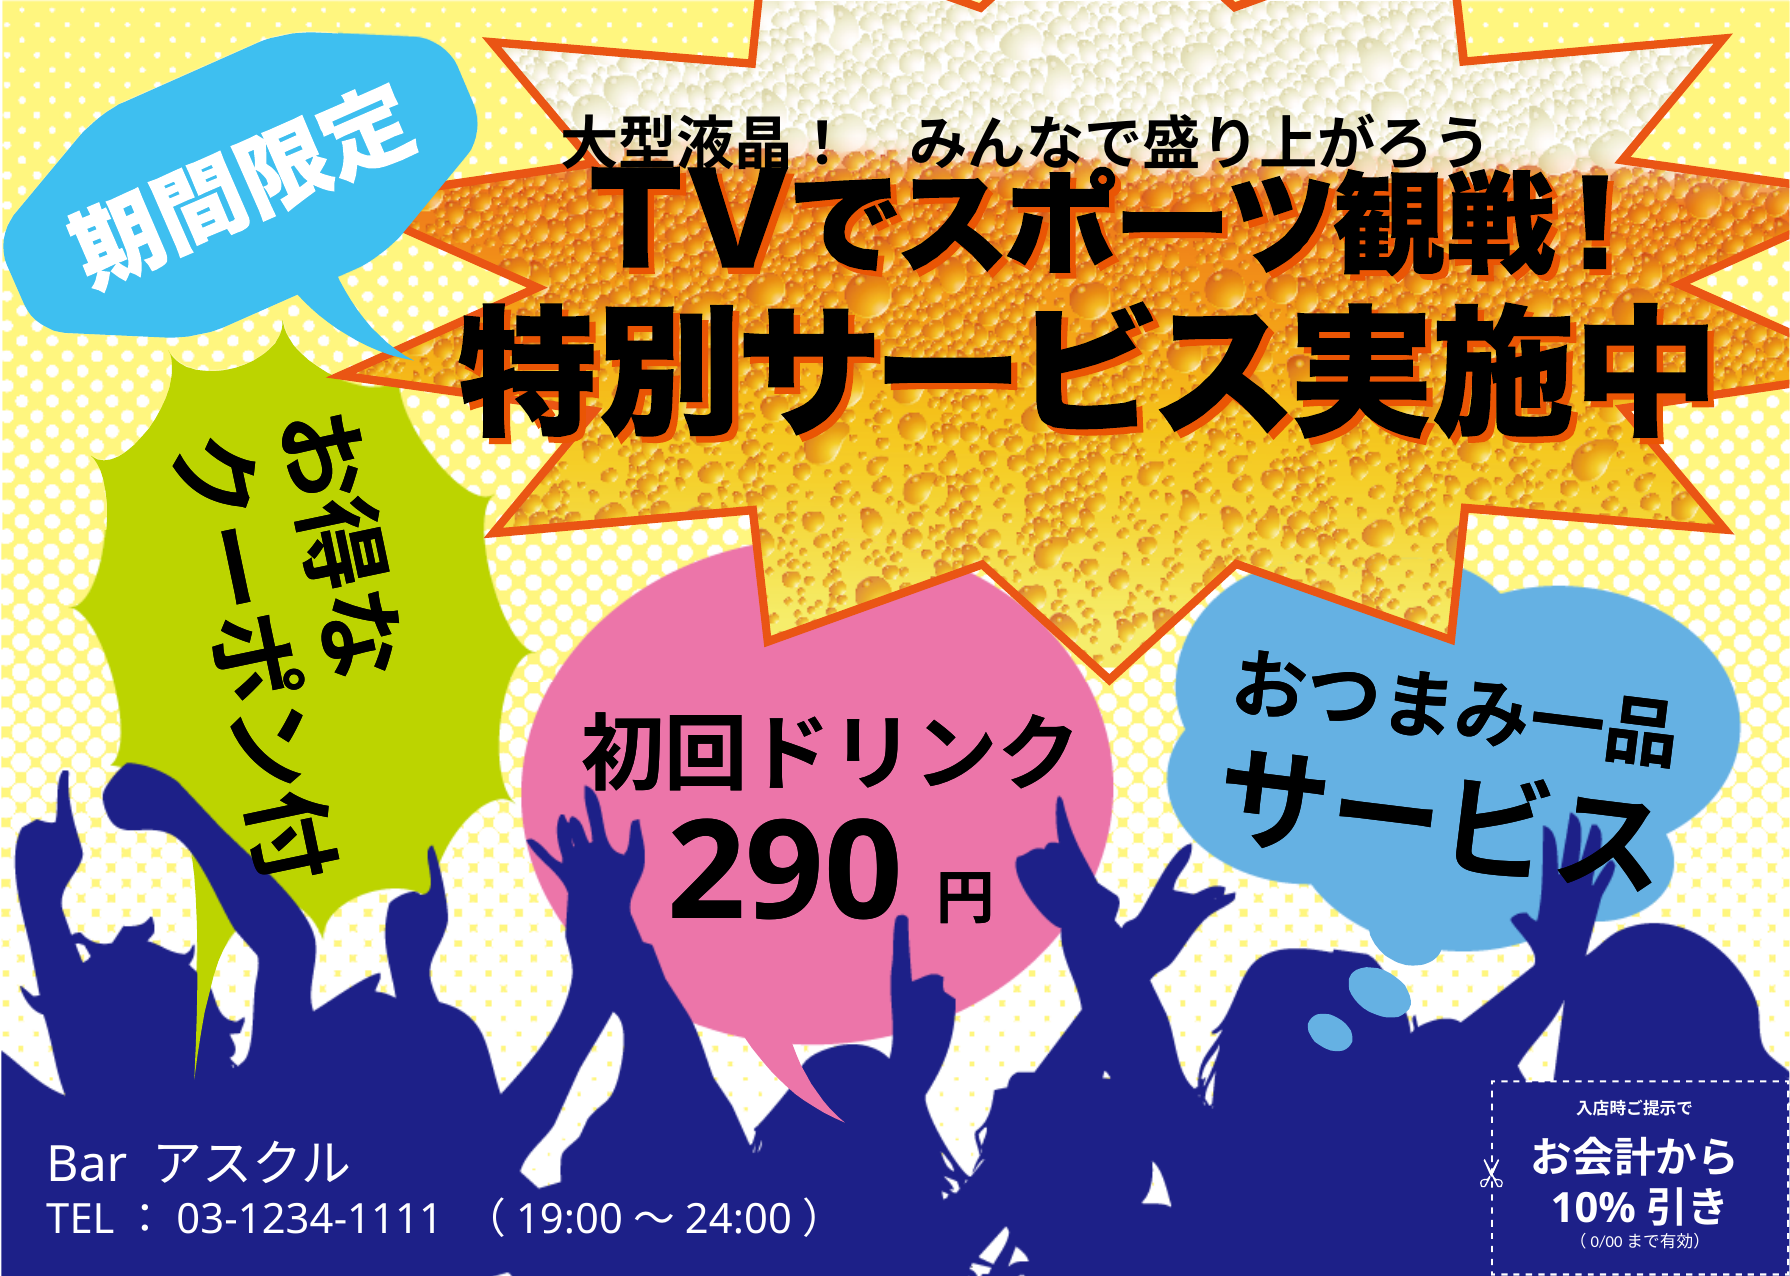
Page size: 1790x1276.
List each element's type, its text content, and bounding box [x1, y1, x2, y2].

text_box Bar アスクル TEL：03-1234-1111 （19:00～24:00） [46, 1131, 861, 1242]
text_box おつまみ一品 サービス [1143, 573, 1758, 929]
text_box [0, 0, 1790, 1276]
text_box お得な クーポン付 [127, 382, 476, 916]
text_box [1480, 1080, 1790, 1276]
text_box 大型液晶！ みんなで盛り上がろう [529, 22, 1523, 184]
text_box 初回ドリンク 290円 [539, 646, 1123, 953]
